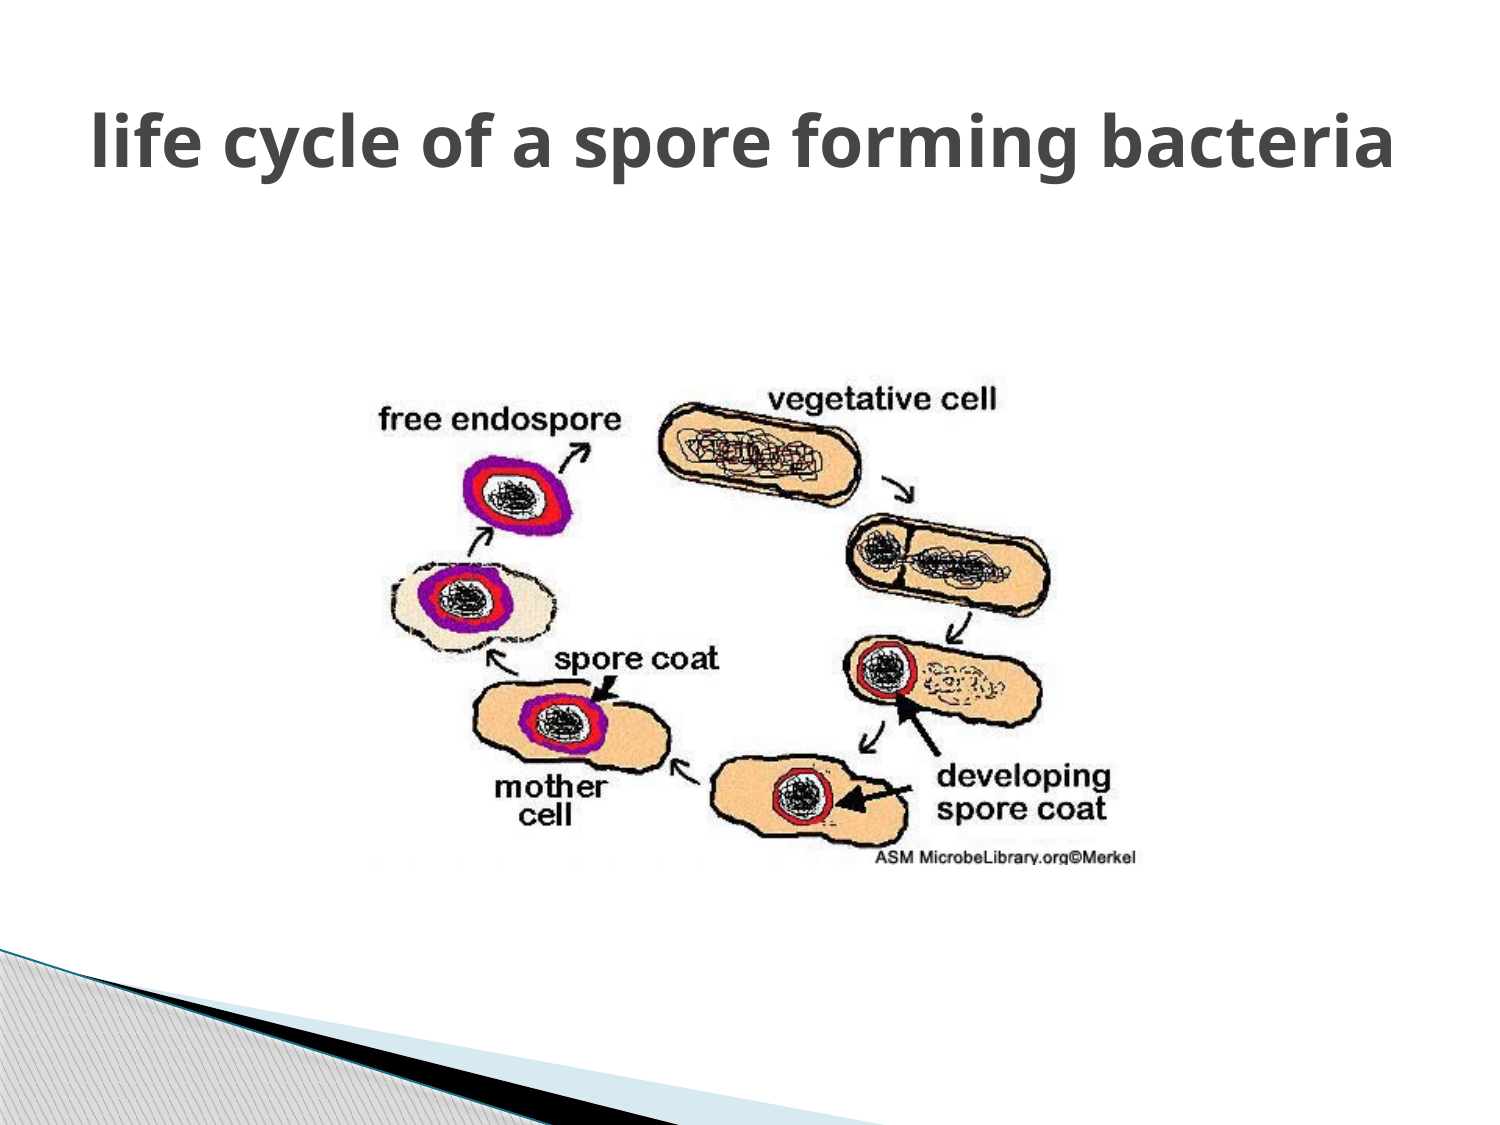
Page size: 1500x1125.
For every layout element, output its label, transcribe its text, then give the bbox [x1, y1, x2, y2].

title life cycle of a spore forming bacteria [75, 45, 1425, 233]
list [356, 363, 1144, 866]
